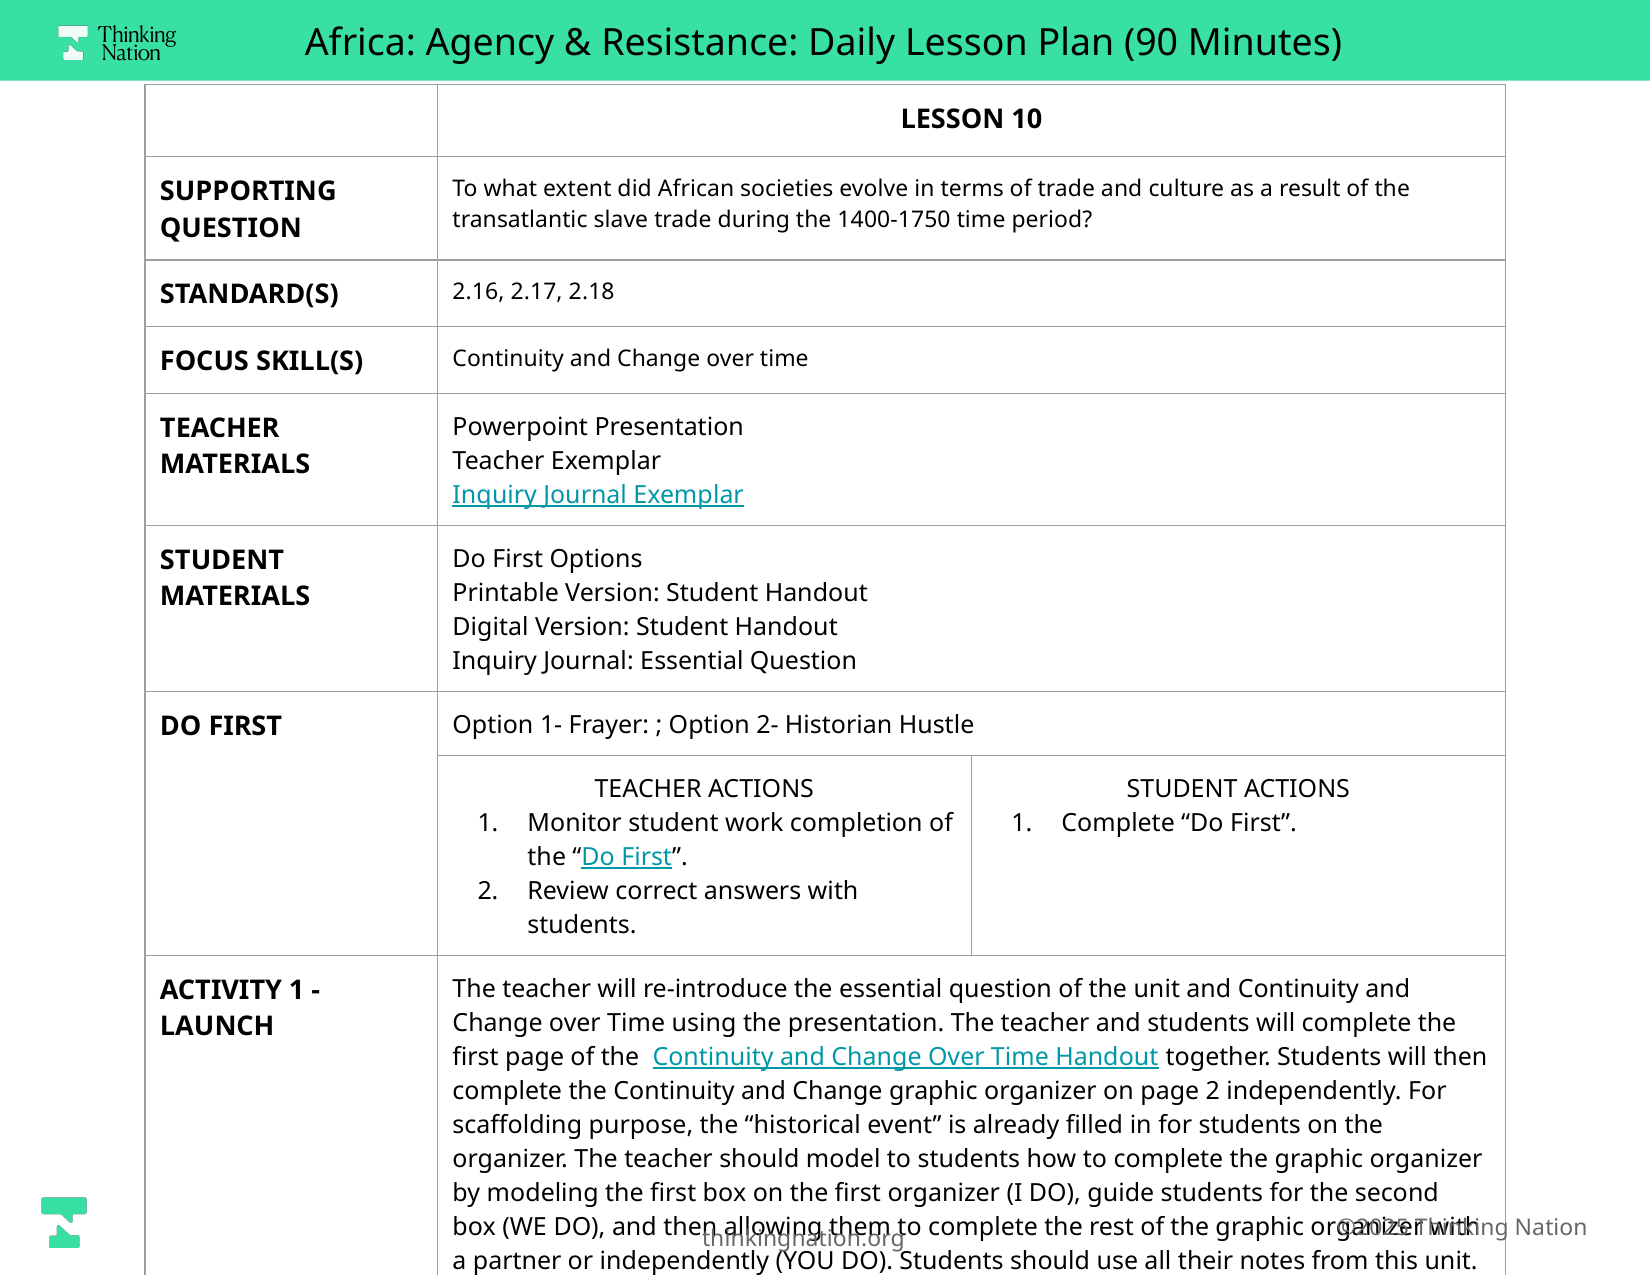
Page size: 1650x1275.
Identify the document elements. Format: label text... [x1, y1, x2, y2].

table_header LESSON 10 [438, 85, 1505, 156]
table_cell Powerpoint Presentation Teacher Exemplar Inquiry Journal Exemplar [438, 394, 1505, 525]
table_cell Do First Options Printable Version: Student Handout Digital Version: Student Handout Inquiry Journal: Essential Question [438, 526, 1505, 691]
text_box ©2025 Thinking Nation [1302, 1197, 1605, 1248]
table_cell To what extent did African societies evolve in terms of trade and culture as a result of the transatlantic slave trade during the 1400-1750 time period? [438, 157, 1505, 259]
text_box thinkingnation.org [652, 1207, 955, 1258]
table_cell 2.16, 2.17, 2.18 [438, 261, 1505, 326]
table_cell SUPPORTING QUESTION [146, 157, 437, 259]
picture [45, 14, 180, 85]
table_cell The teacher will re-introduce the essential question of the unit and Continuity and Change over Time using the presentation. The teacher and students will complete the first page of the Continuity and Change Over Time Handout together. Students will then complete the Continuity and Change graphic organizer on page 2 independently. For scaffolding purpose, the “historical event” is already filled in for students on the organizer. The teacher should model to students how to complete the graphic organizer by modeling the first box on the first organizer (I DO), guide students for the second box (WE DO), and then allowing them to complete the rest of the graphic organizer with a partner or independently (YOU DO). Students should use all their notes from this unit. [438, 956, 1505, 1275]
table_cell STANDARD(S) [146, 261, 437, 326]
table_header [146, 85, 437, 156]
table_cell ACTIVITY 1 - LAUNCH [146, 956, 437, 1275]
picture [28, 1186, 100, 1258]
table_cell FOCUS SKILL(S) [146, 327, 437, 393]
table_cell TEACHER ACTIONS Monitor student work completion of the “Do First”. Review correct answers with students. [438, 756, 971, 955]
table_cell DO FIRST [146, 692, 437, 955]
table_cell Continuity and Change over time [438, 327, 1505, 393]
table_cell STUDENT MATERIALS [146, 526, 437, 691]
table_cell STUDENT ACTIONS Complete “Do First”. [972, 756, 1505, 955]
text_box Africa: Agency & Resistance: Daily Lesson Plan (90 Minutes) [0, 0, 1650, 81]
table_cell TEACHER MATERIALS [146, 394, 437, 525]
table_cell Option 1- Frayer: ; Option 2- Historian Hustle [438, 692, 1505, 755]
